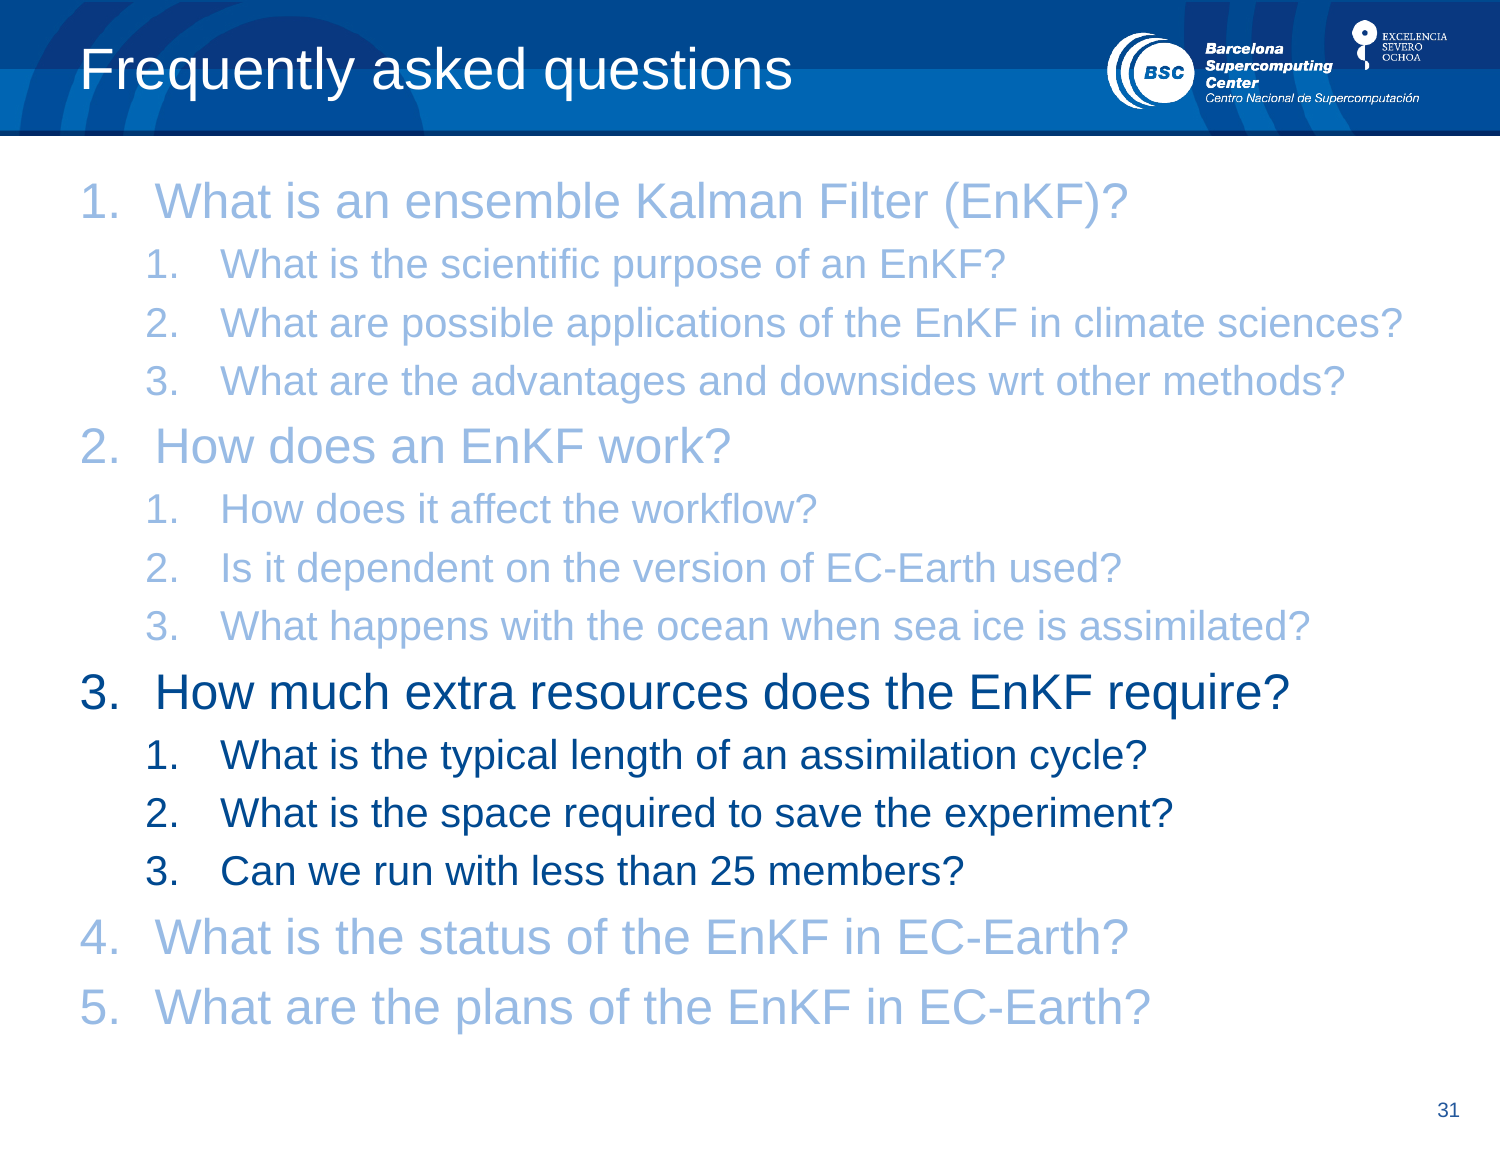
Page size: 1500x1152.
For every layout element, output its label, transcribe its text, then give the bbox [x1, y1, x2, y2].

title Frequently asked questions [65, 23, 1081, 138]
list What is an ensemble Kalman Filter (EnKF)? What is the scientific purpose of an EnKF? What are possible applications of the EnKF in climate sciences? What are the advantages and downsides wrt other methods? How does an EnKF work? How does it affect the workflow? Is it dependent on the version of EC-Earth used? What happens with the ocean when sea ice is assimilated? How much extra resources does the EnKF require? What is the typical length of an assimilation cycle? What is the space required to save the experiment? Can we run with less than 25 members? What is the status of the EnKF in EC-Earth? What are the plans of the EnKF in EC-Earth? [64, 161, 1432, 1068]
picture [0, 0, 1500, 136]
